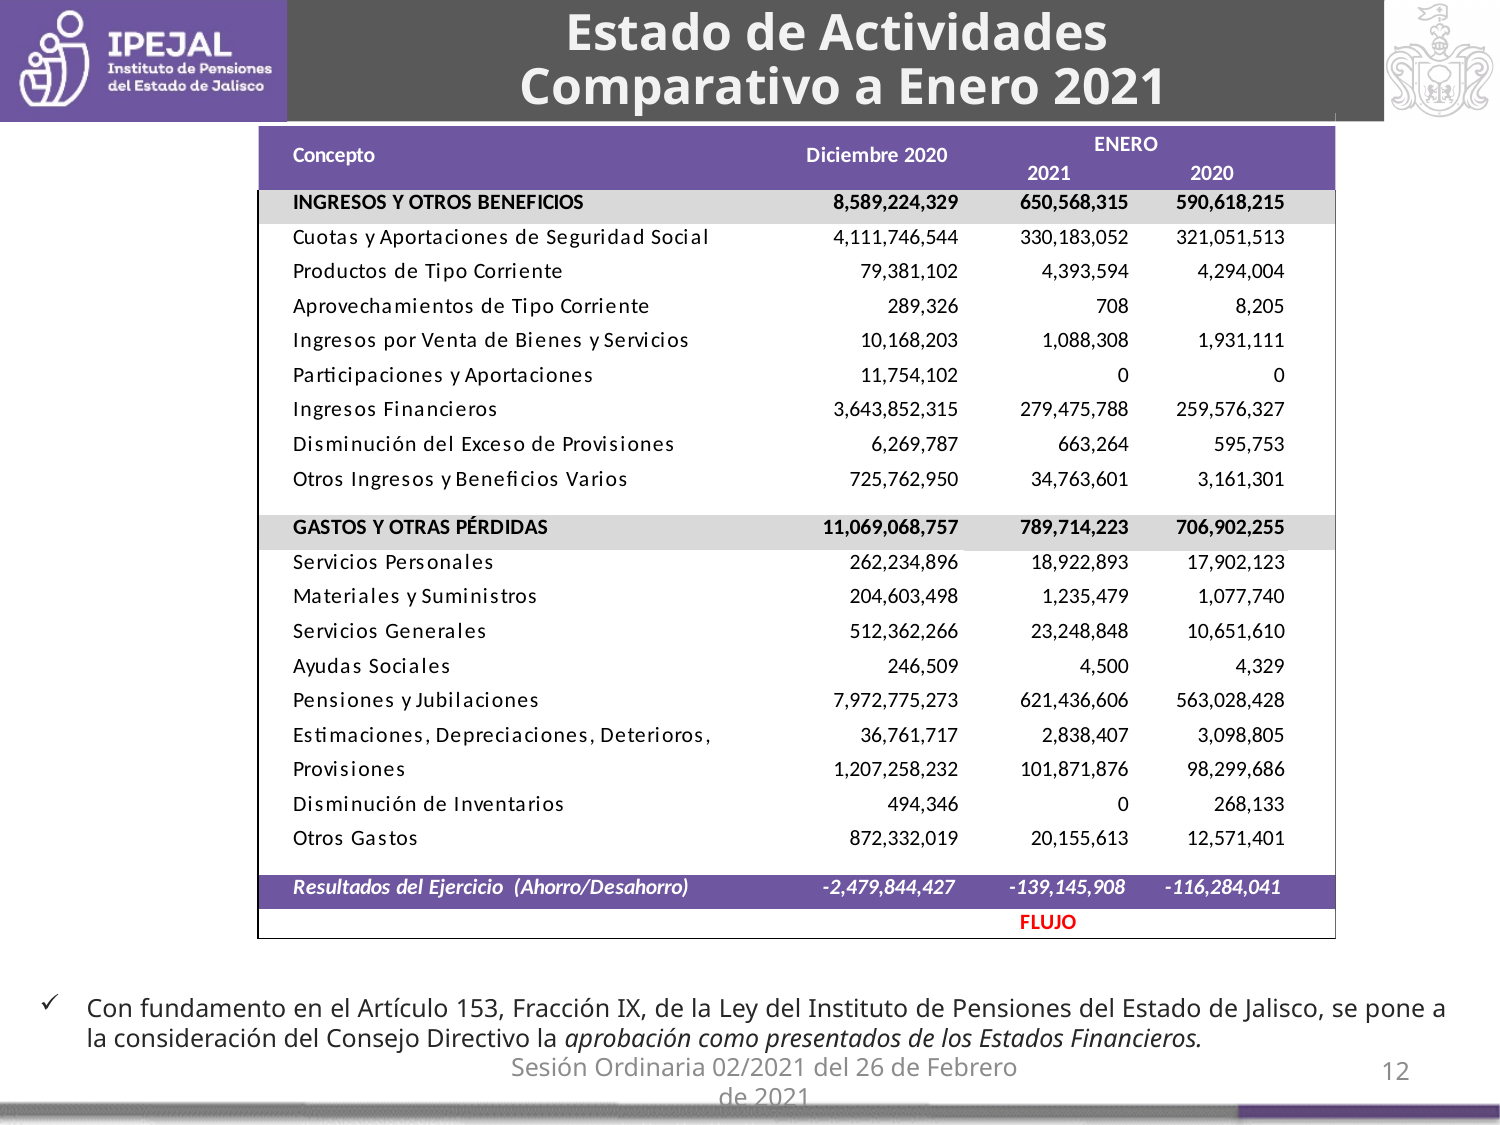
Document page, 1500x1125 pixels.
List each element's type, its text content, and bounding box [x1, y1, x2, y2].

picture [0, 1096, 1500, 1125]
text_box Estado de Actividades Comparativo a Enero 2021 [288, 0, 1399, 131]
text_box Con fundamento en el Artículo 153, Fracción IX, de la Ley del Instituto de Pensiones del Estado de Jalisco, se pone a la consideración del Consejo Directivo la aprobación como presentados de los Estados Financieros. [24, 984, 1464, 1060]
text_box Sesión Ordinaria 02/2021 del 26 de Febrero de 2021 [483, 1051, 1046, 1112]
picture [0, 0, 1336, 939]
slide_number 11 [1074, 1060, 1425, 1103]
